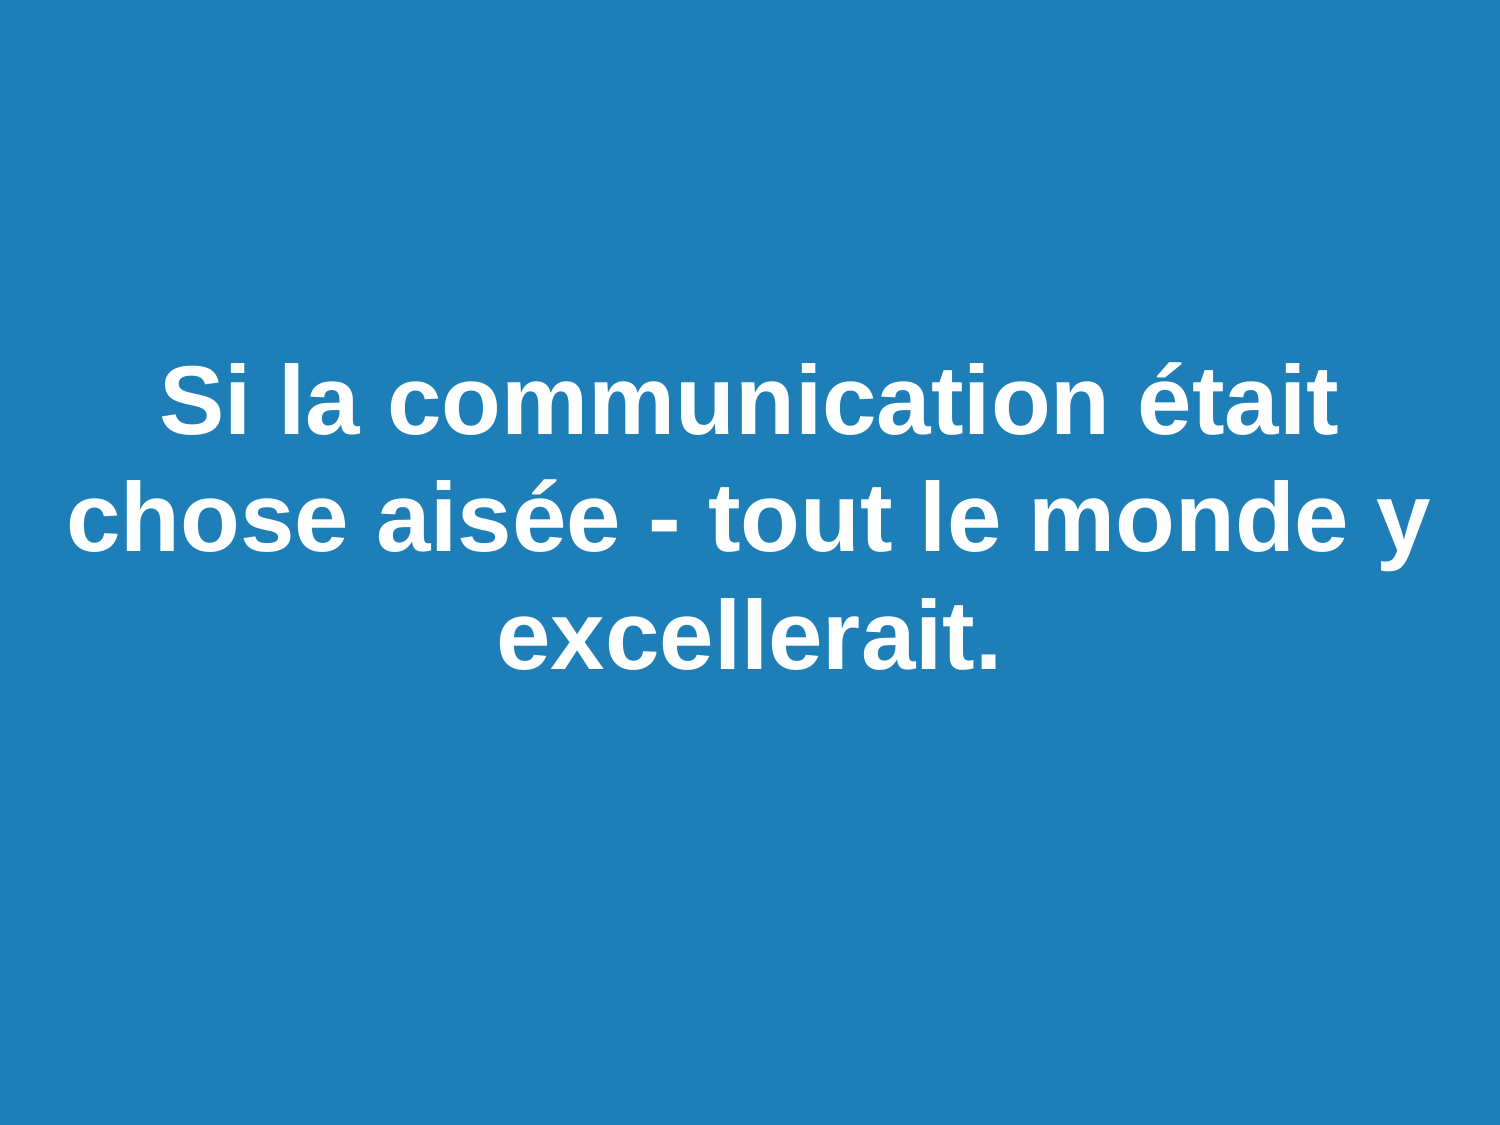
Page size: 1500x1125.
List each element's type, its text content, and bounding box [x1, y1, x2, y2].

text_box Si la communication était chose aisée - tout le monde y excellerait. [0, 328, 1500, 533]
